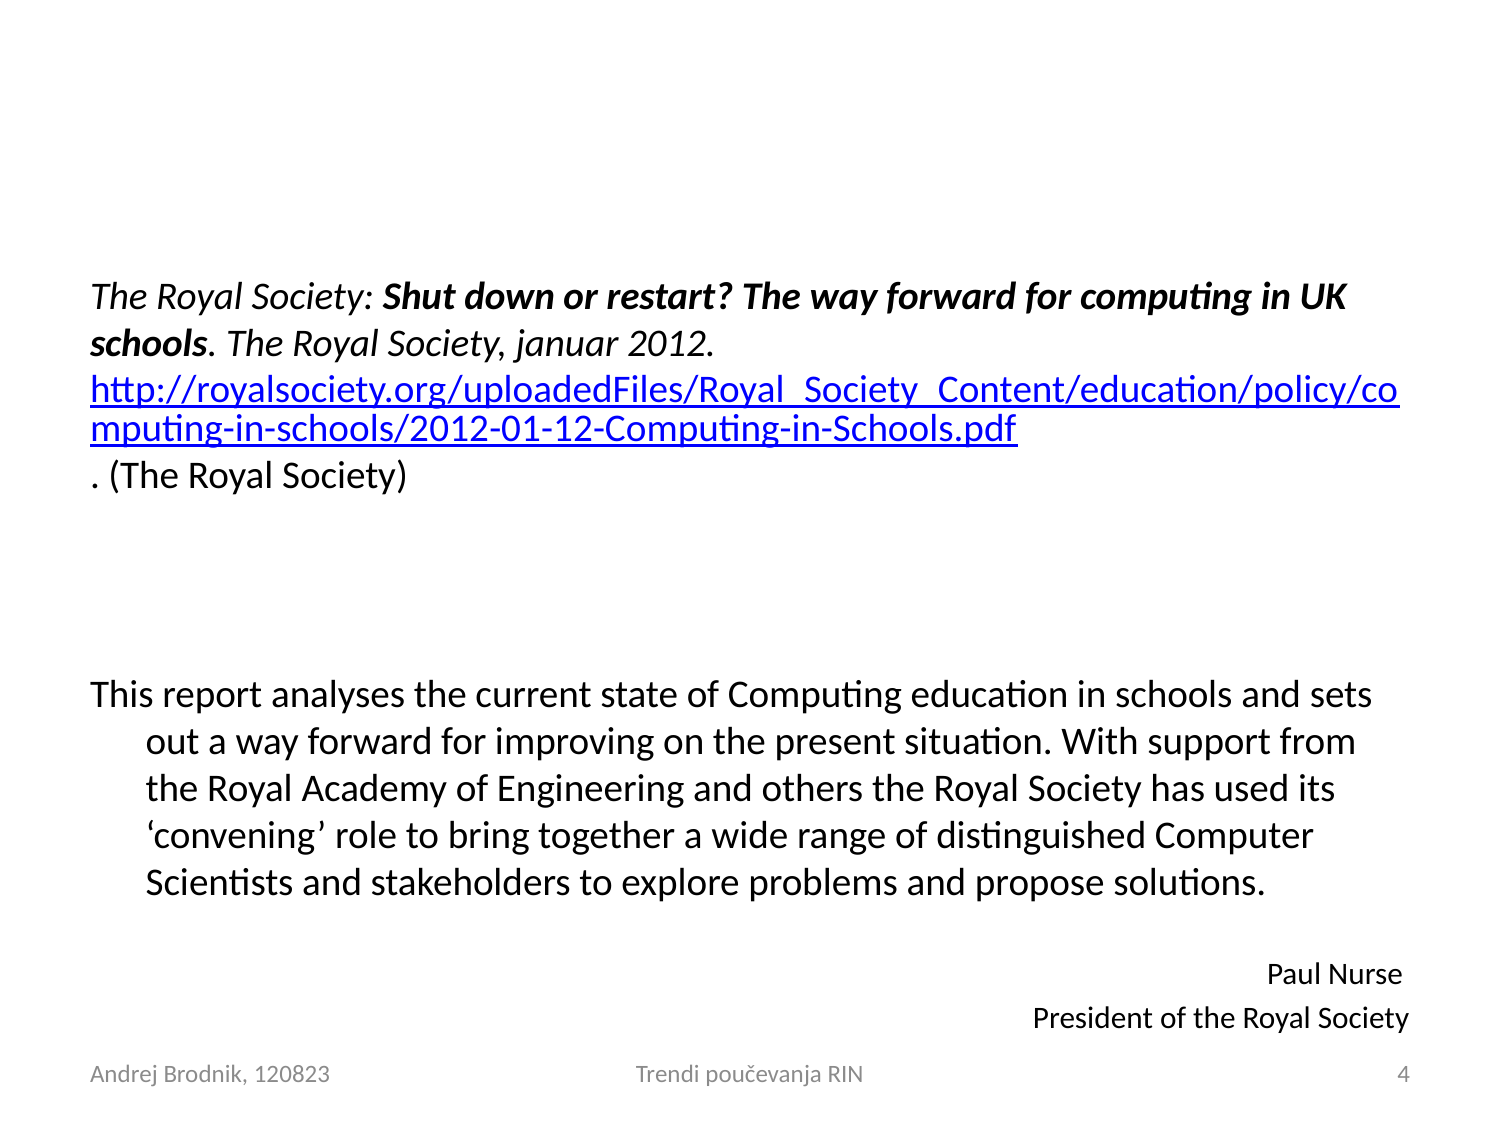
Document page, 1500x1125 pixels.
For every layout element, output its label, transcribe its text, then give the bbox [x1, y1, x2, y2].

list The Royal Society: Shut down or restart? The way forward for computing in UK schools. The Royal Society, januar 2012. http://royalsociety.org/uploadedFiles/Royal_Society_Content/education/policy/computing-in-schools/2012-01-12-Computing-in-Schools.pdf. (The Royal Society) This report analyses the current state of Computing education in schools and sets out a way forward for improving on the present situation. With support from the Royal Academy of Engineering and others the Royal Society has used its ‘convening’ role to bring together a wide range of distinguished Computer Scientists and stakeholders to explore problems and propose solutions. Paul Nurse President of the Royal Society [75, 262, 1425, 1005]
footer Trendi poučevanja RIN [512, 1042, 988, 1103]
slide_number 3 [1074, 1042, 1425, 1103]
slide_number Andrej Brodnik, 120823 [75, 1042, 425, 1103]
